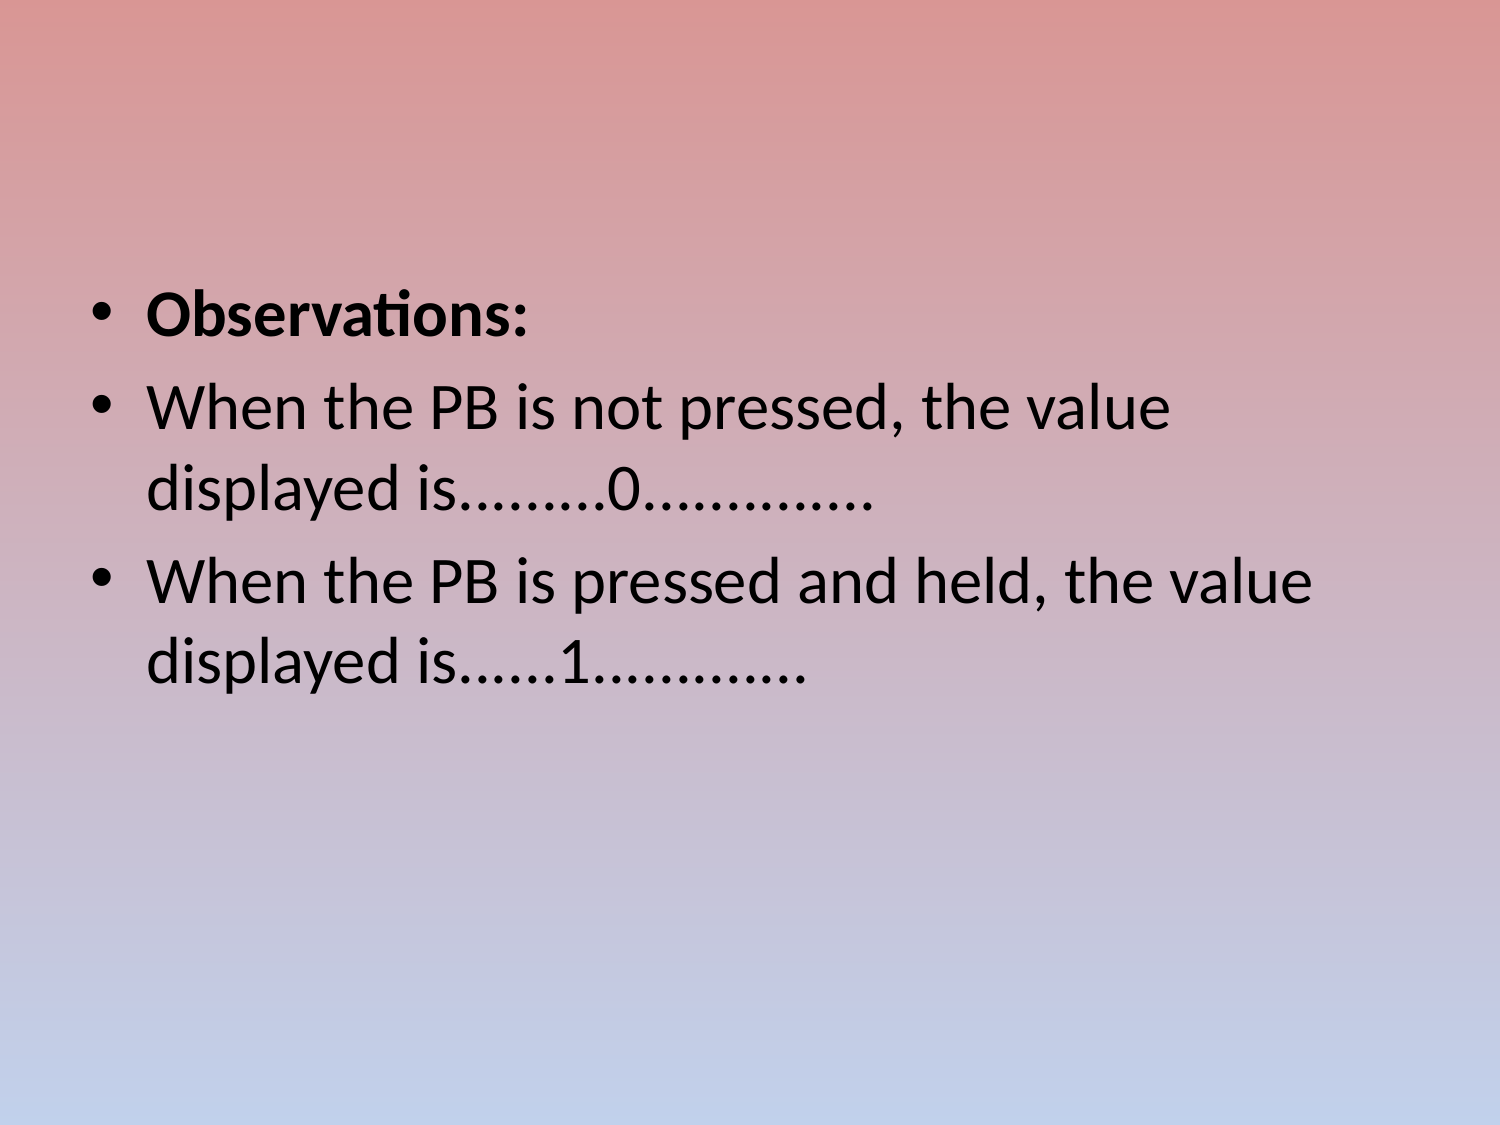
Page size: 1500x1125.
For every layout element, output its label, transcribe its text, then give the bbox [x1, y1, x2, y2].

list Observations: When the PB is not pressed, the value displayed is.........0.............. When the PB is pressed and held, the value displayed is......1............. [75, 262, 1425, 1005]
